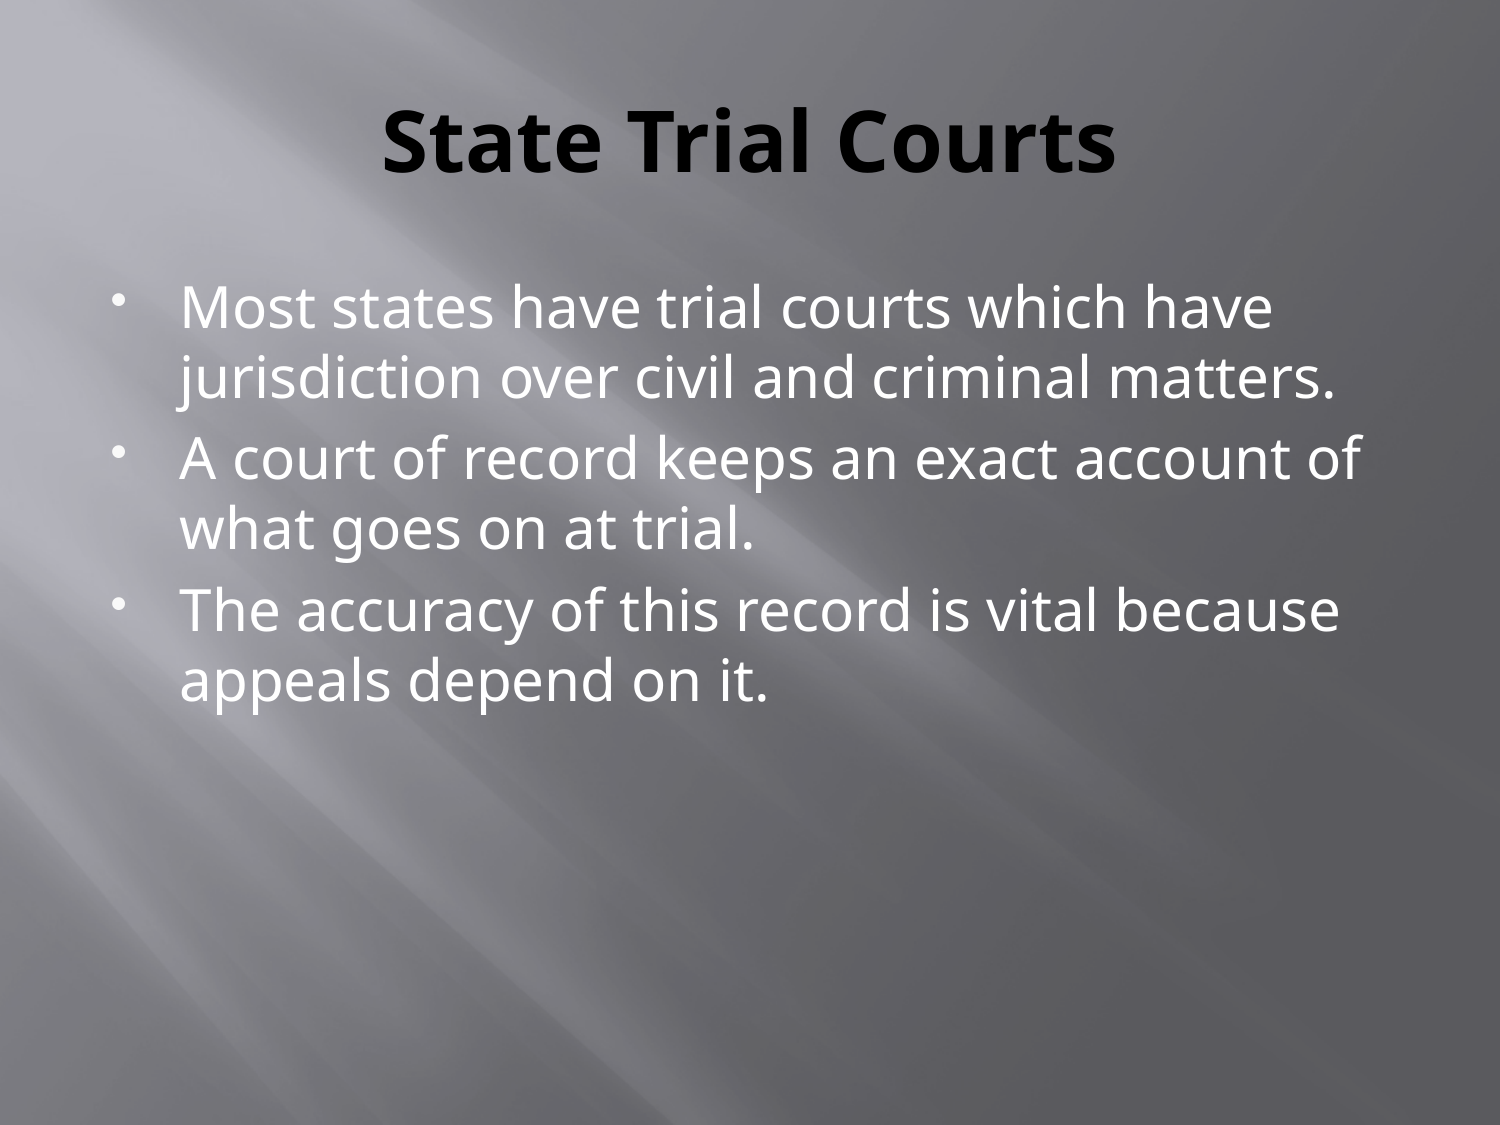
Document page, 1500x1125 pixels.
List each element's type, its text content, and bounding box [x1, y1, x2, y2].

title State Trial Courts [75, 45, 1425, 233]
list Most states have trial courts which have jurisdiction over civil and criminal matters. A court of record keeps an exact account of what goes on at trial. The accuracy of this record is vital because appeals depend on it. [75, 262, 1425, 1035]
